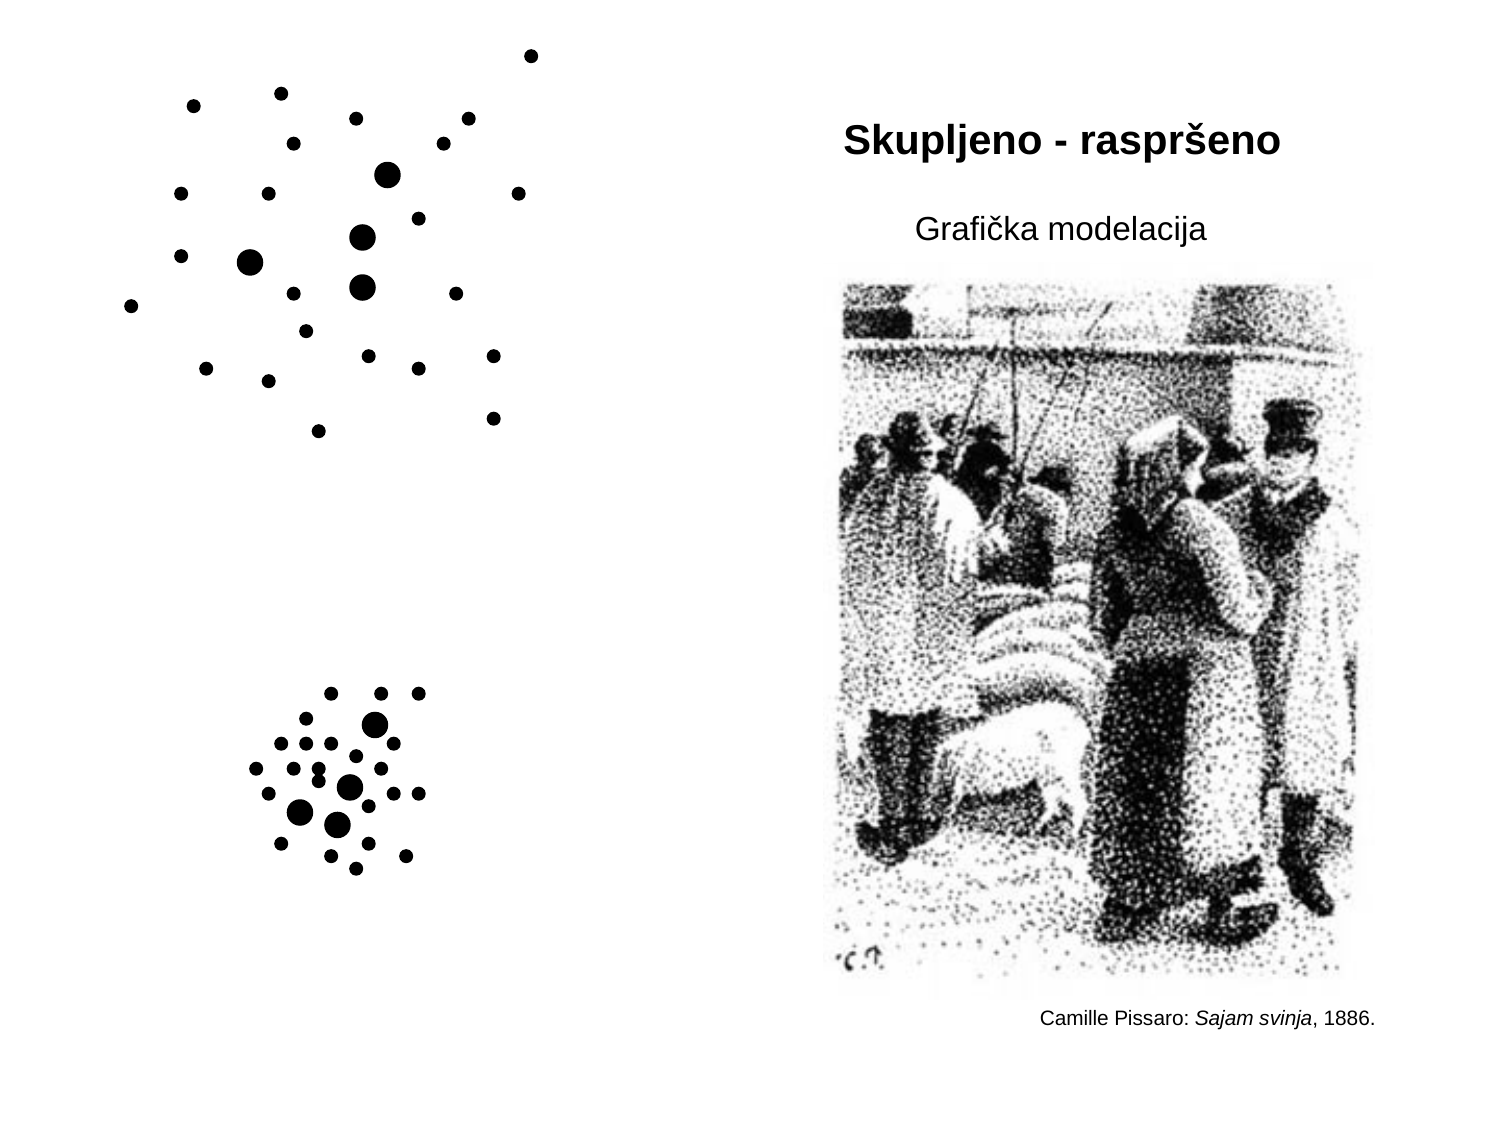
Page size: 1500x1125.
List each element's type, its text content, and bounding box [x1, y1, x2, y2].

text_box [487, 349, 500, 363]
text_box [362, 837, 375, 850]
text_box [312, 774, 325, 788]
text_box [375, 162, 400, 188]
text_box [412, 362, 425, 375]
text_box [350, 224, 376, 250]
text_box [174, 249, 188, 263]
text_box [287, 800, 313, 826]
text_box [412, 787, 425, 800]
text_box [199, 362, 213, 375]
text_box [349, 749, 363, 763]
text_box [337, 774, 363, 800]
text_box [374, 687, 388, 700]
text_box [512, 187, 525, 200]
text_box [350, 275, 376, 300]
text_box [274, 837, 288, 850]
text_box [274, 87, 288, 100]
text_box [249, 762, 263, 775]
text_box [124, 299, 138, 313]
text_box [299, 712, 313, 725]
text_box [487, 412, 500, 425]
text_box [374, 762, 388, 775]
title Skupljeno - raspršeno [824, 99, 1301, 176]
text_box [312, 424, 325, 438]
text_box Grafička modelacija [900, 199, 1250, 255]
text_box [362, 799, 375, 813]
text_box [349, 112, 363, 125]
text_box [412, 687, 425, 700]
text_box [349, 862, 363, 875]
picture [822, 262, 1376, 1001]
text_box [324, 812, 350, 838]
text_box [174, 187, 188, 200]
text_box [299, 324, 313, 338]
text_box [462, 112, 475, 125]
text_box [312, 762, 325, 775]
text_box [262, 374, 275, 388]
text_box [524, 49, 538, 63]
text_box [449, 287, 463, 300]
text_box [237, 249, 263, 275]
text_box [287, 287, 300, 300]
text_box Camille Pissaro: Sajam svinja, 1886. [1024, 997, 1413, 1038]
text_box [187, 99, 200, 113]
text_box [287, 137, 300, 150]
text_box [262, 187, 275, 200]
text_box [399, 849, 413, 863]
text_box [324, 737, 338, 750]
text_box [287, 762, 300, 775]
text_box [274, 737, 288, 750]
text_box [387, 787, 400, 800]
text_box [437, 137, 450, 150]
text_box [387, 737, 400, 750]
text_box [299, 737, 313, 750]
text_box [362, 712, 388, 738]
text_box [412, 212, 425, 225]
text_box [324, 687, 338, 700]
text_box [362, 349, 375, 363]
text_box [324, 849, 338, 863]
text_box [262, 787, 275, 800]
